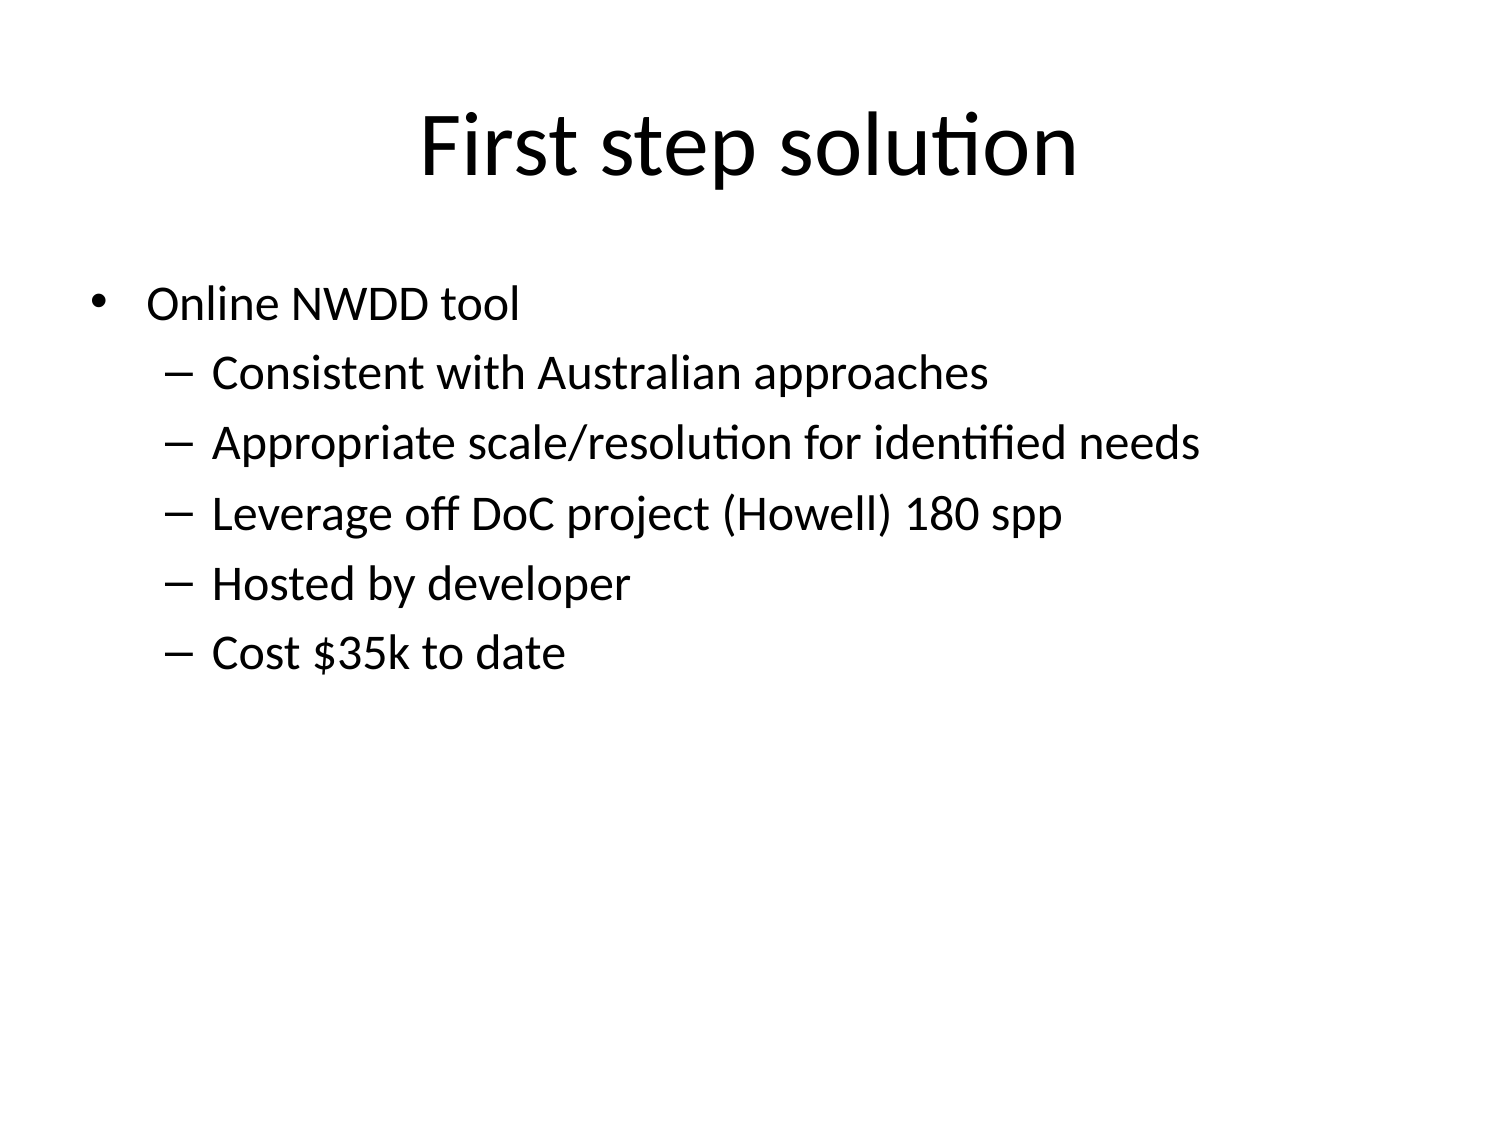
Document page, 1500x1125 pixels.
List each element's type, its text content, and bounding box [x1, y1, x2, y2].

title First step solution [75, 45, 1425, 233]
list Online NWDD tool Consistent with Australian approaches Appropriate scale/resolution for identified needs Leverage off DoC project (Howell) 180 spp Hosted by developer Cost $35k to date [75, 262, 1425, 1005]
